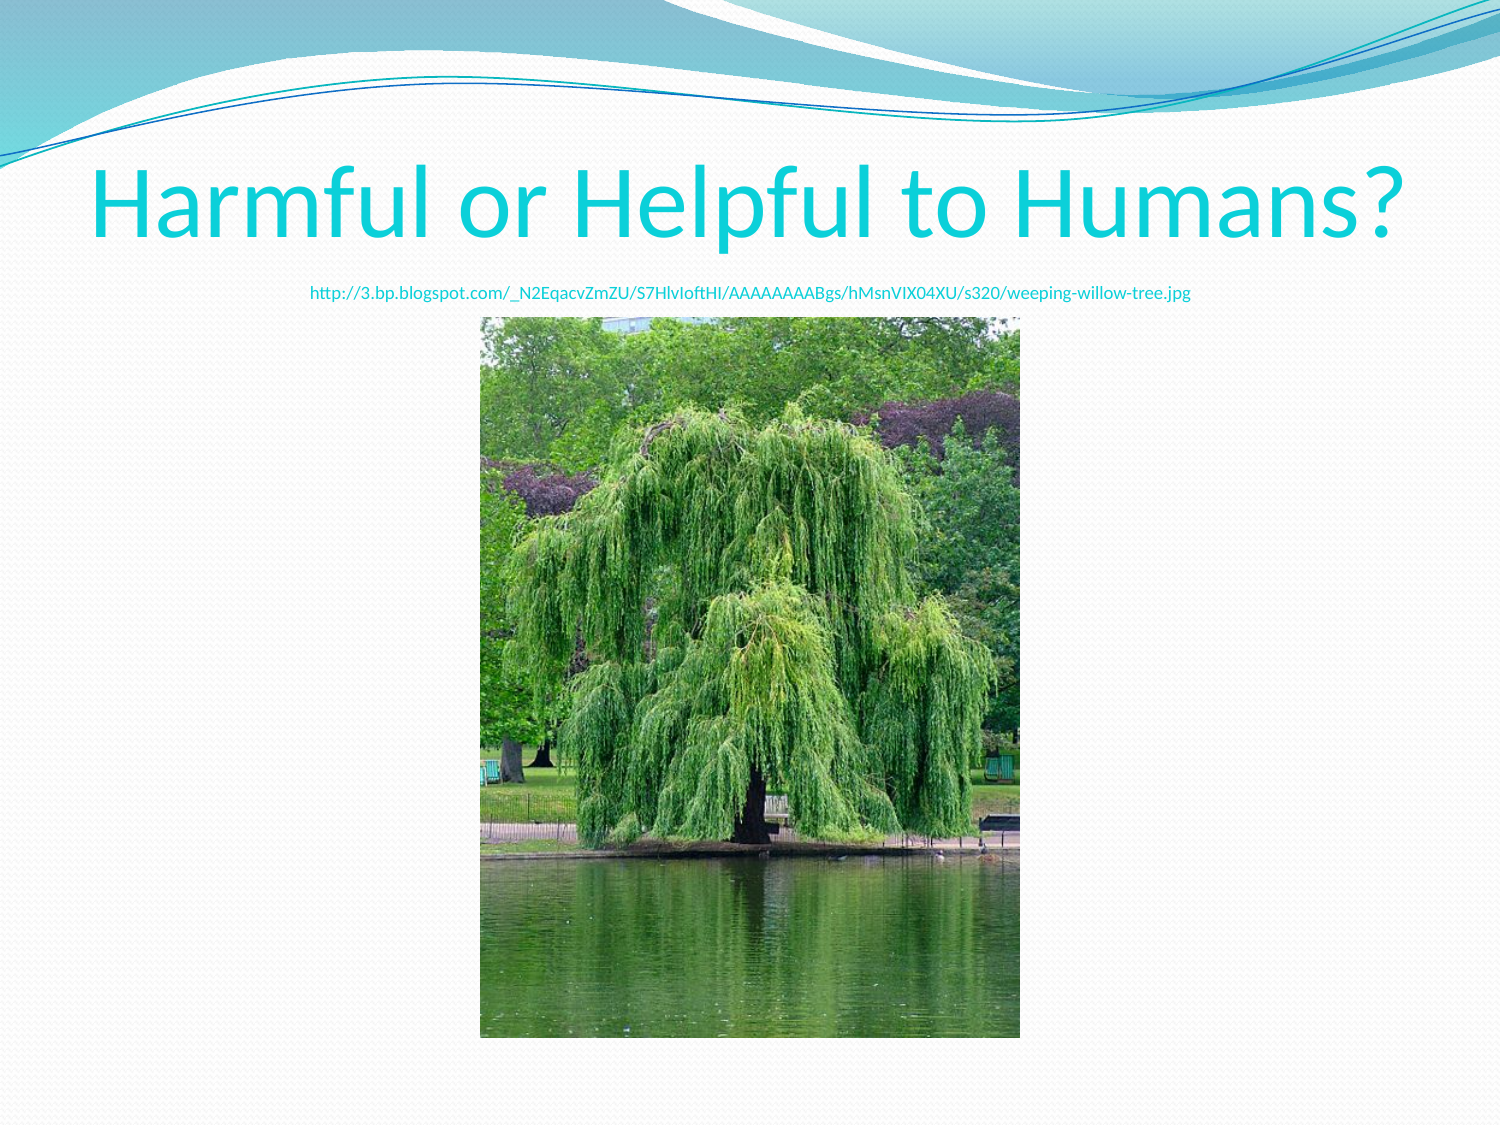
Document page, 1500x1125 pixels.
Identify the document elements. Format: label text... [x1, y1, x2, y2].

title Harmful or Helpful to Humans? http://3.bp.blogspot.com/_N2EqacvZmZU/S7HlvIoftHI/AAAAAAAABgs/hMsnVIX04XU/s320/weeping-willow-tree.jpg [75, 115, 1425, 303]
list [479, 317, 1021, 1038]
